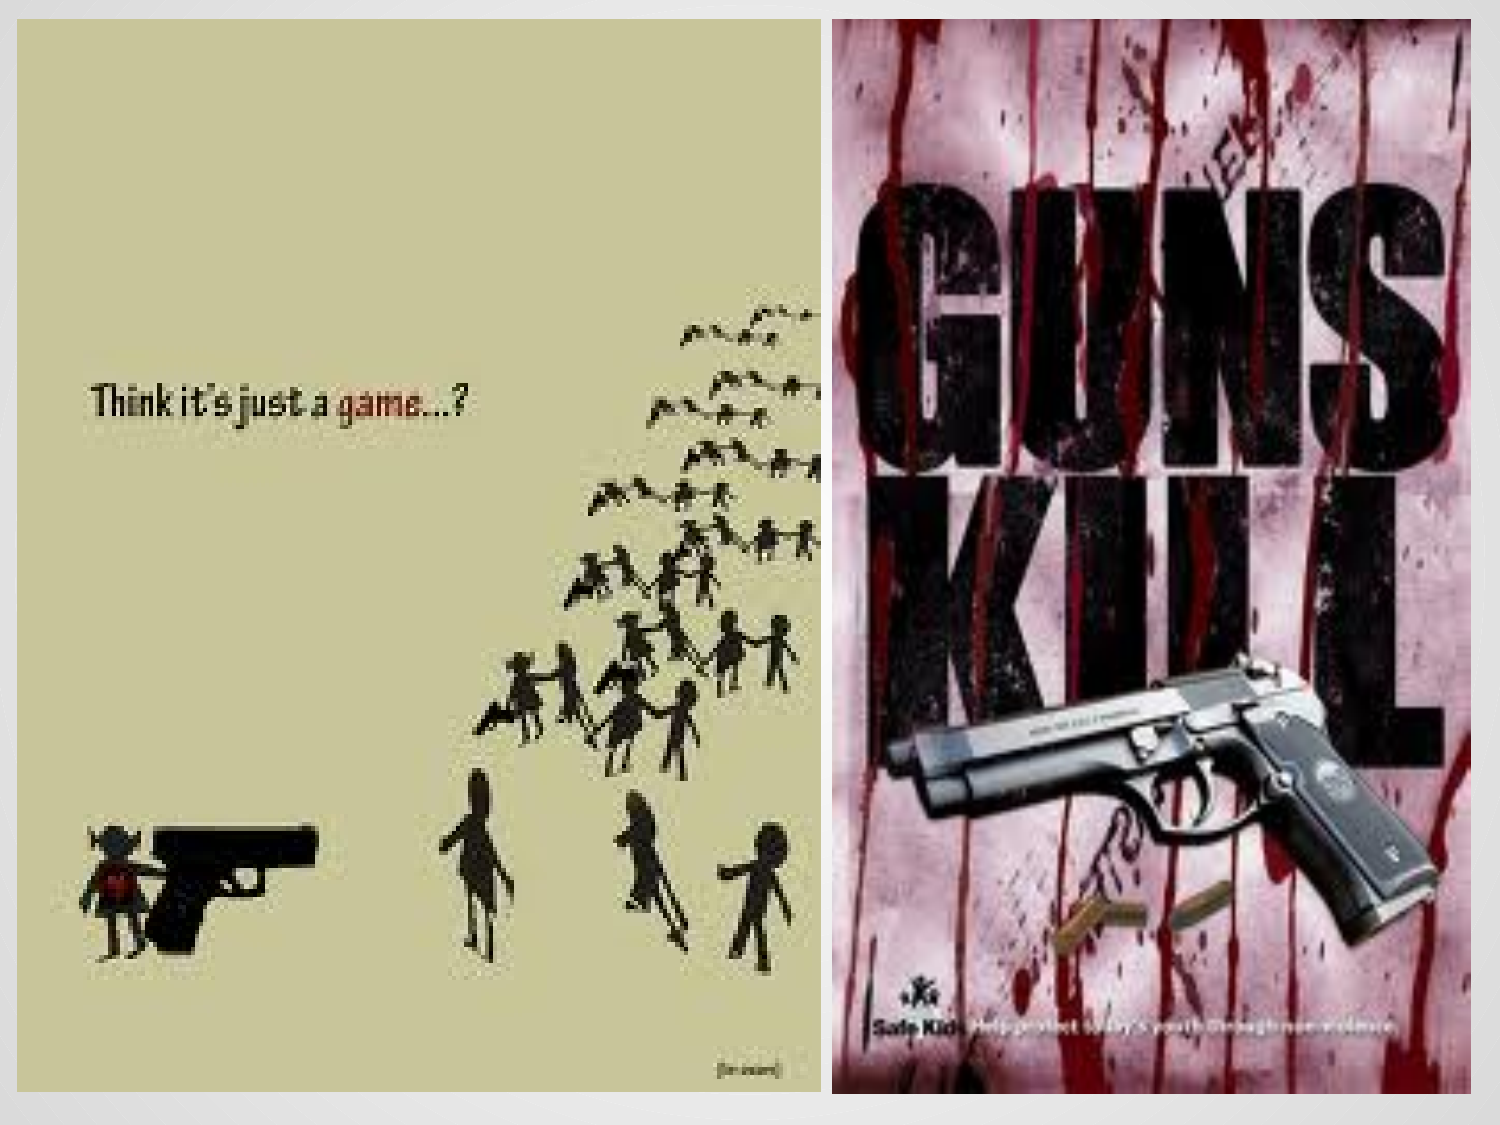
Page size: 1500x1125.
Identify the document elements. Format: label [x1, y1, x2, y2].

picture [832, 18, 1471, 1095]
list [17, 18, 822, 1092]
